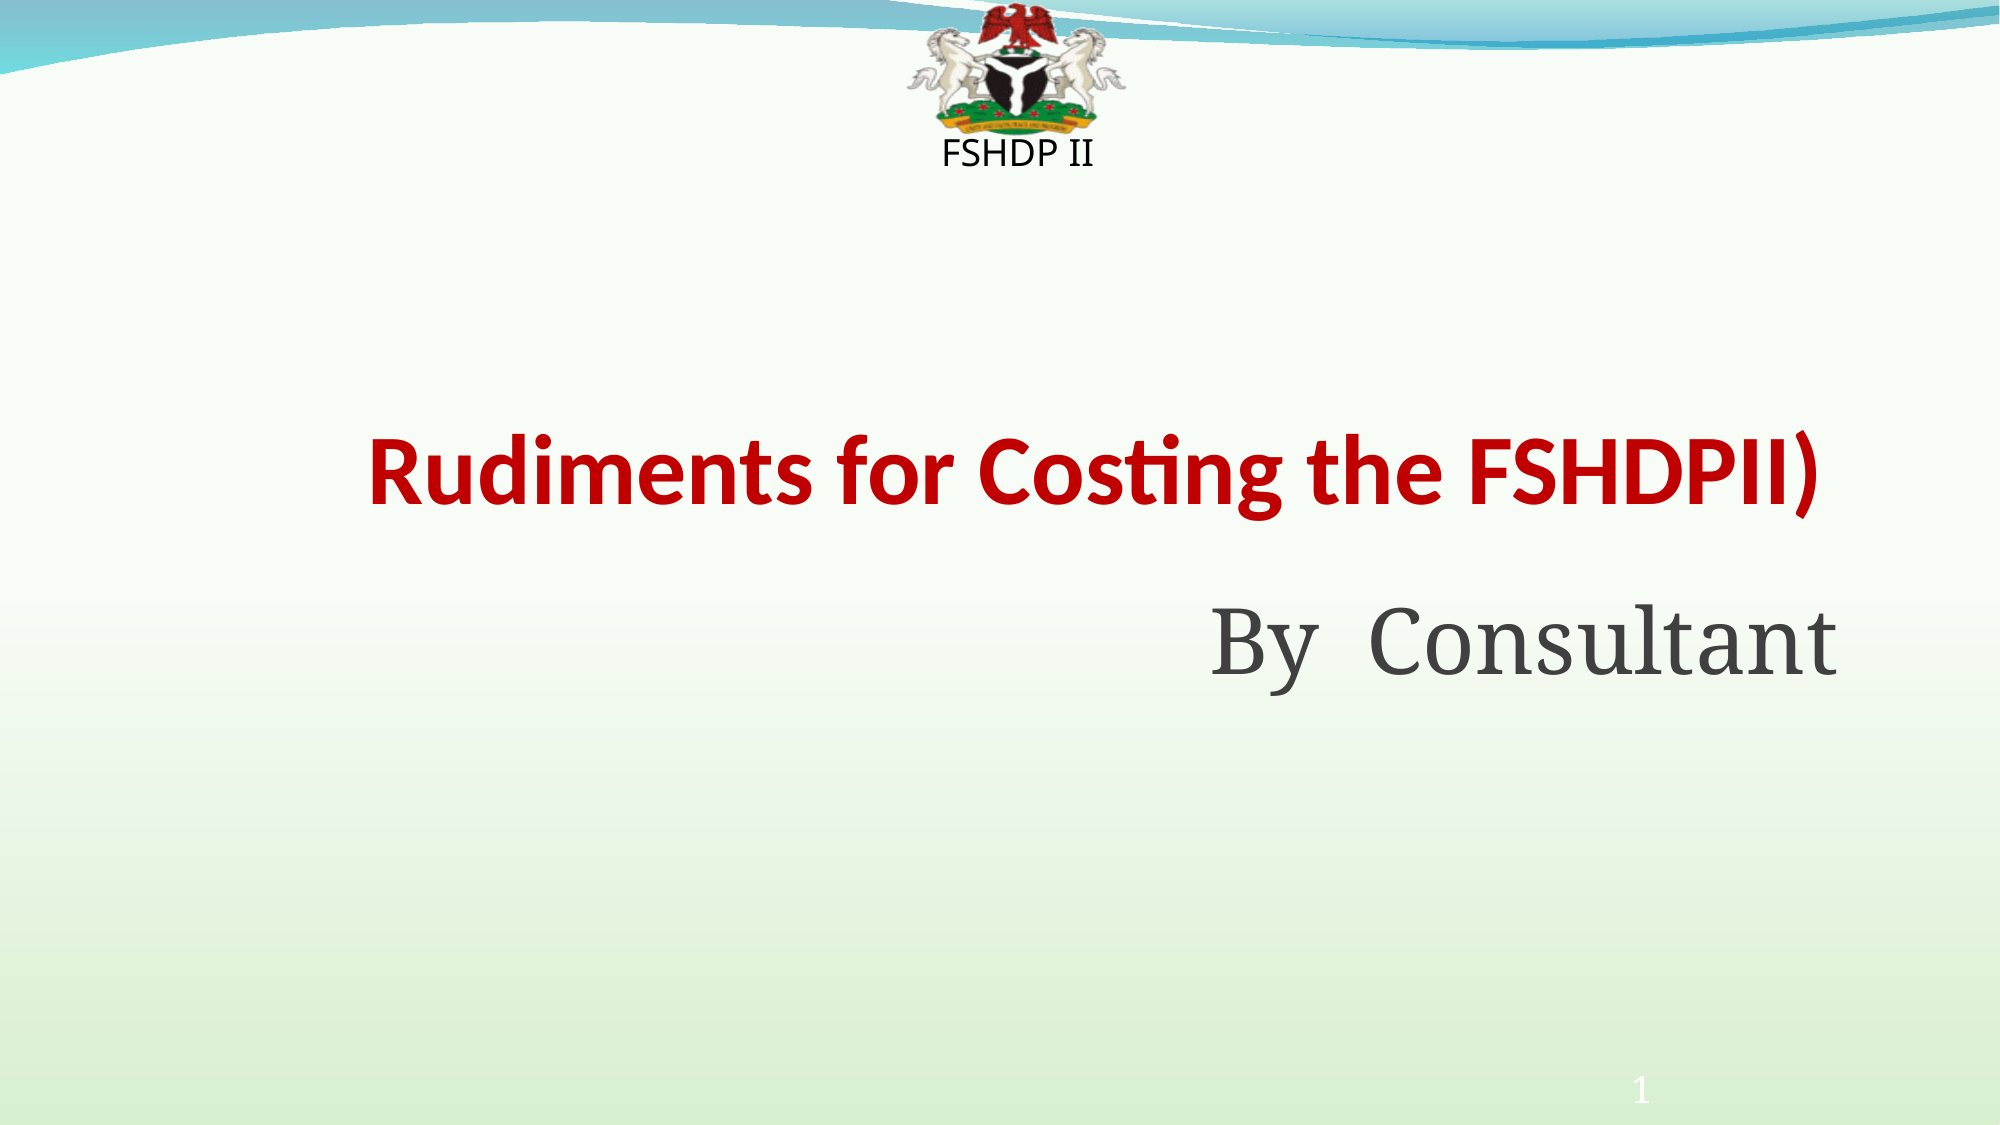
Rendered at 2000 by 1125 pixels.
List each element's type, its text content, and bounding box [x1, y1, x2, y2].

slide_number 1 [1616, 1058, 1783, 1119]
subtitle By Consultant [116, 575, 1850, 863]
title Rudiments for Costing the FSHDPII) [116, 224, 1850, 525]
picture [905, 0, 1131, 141]
